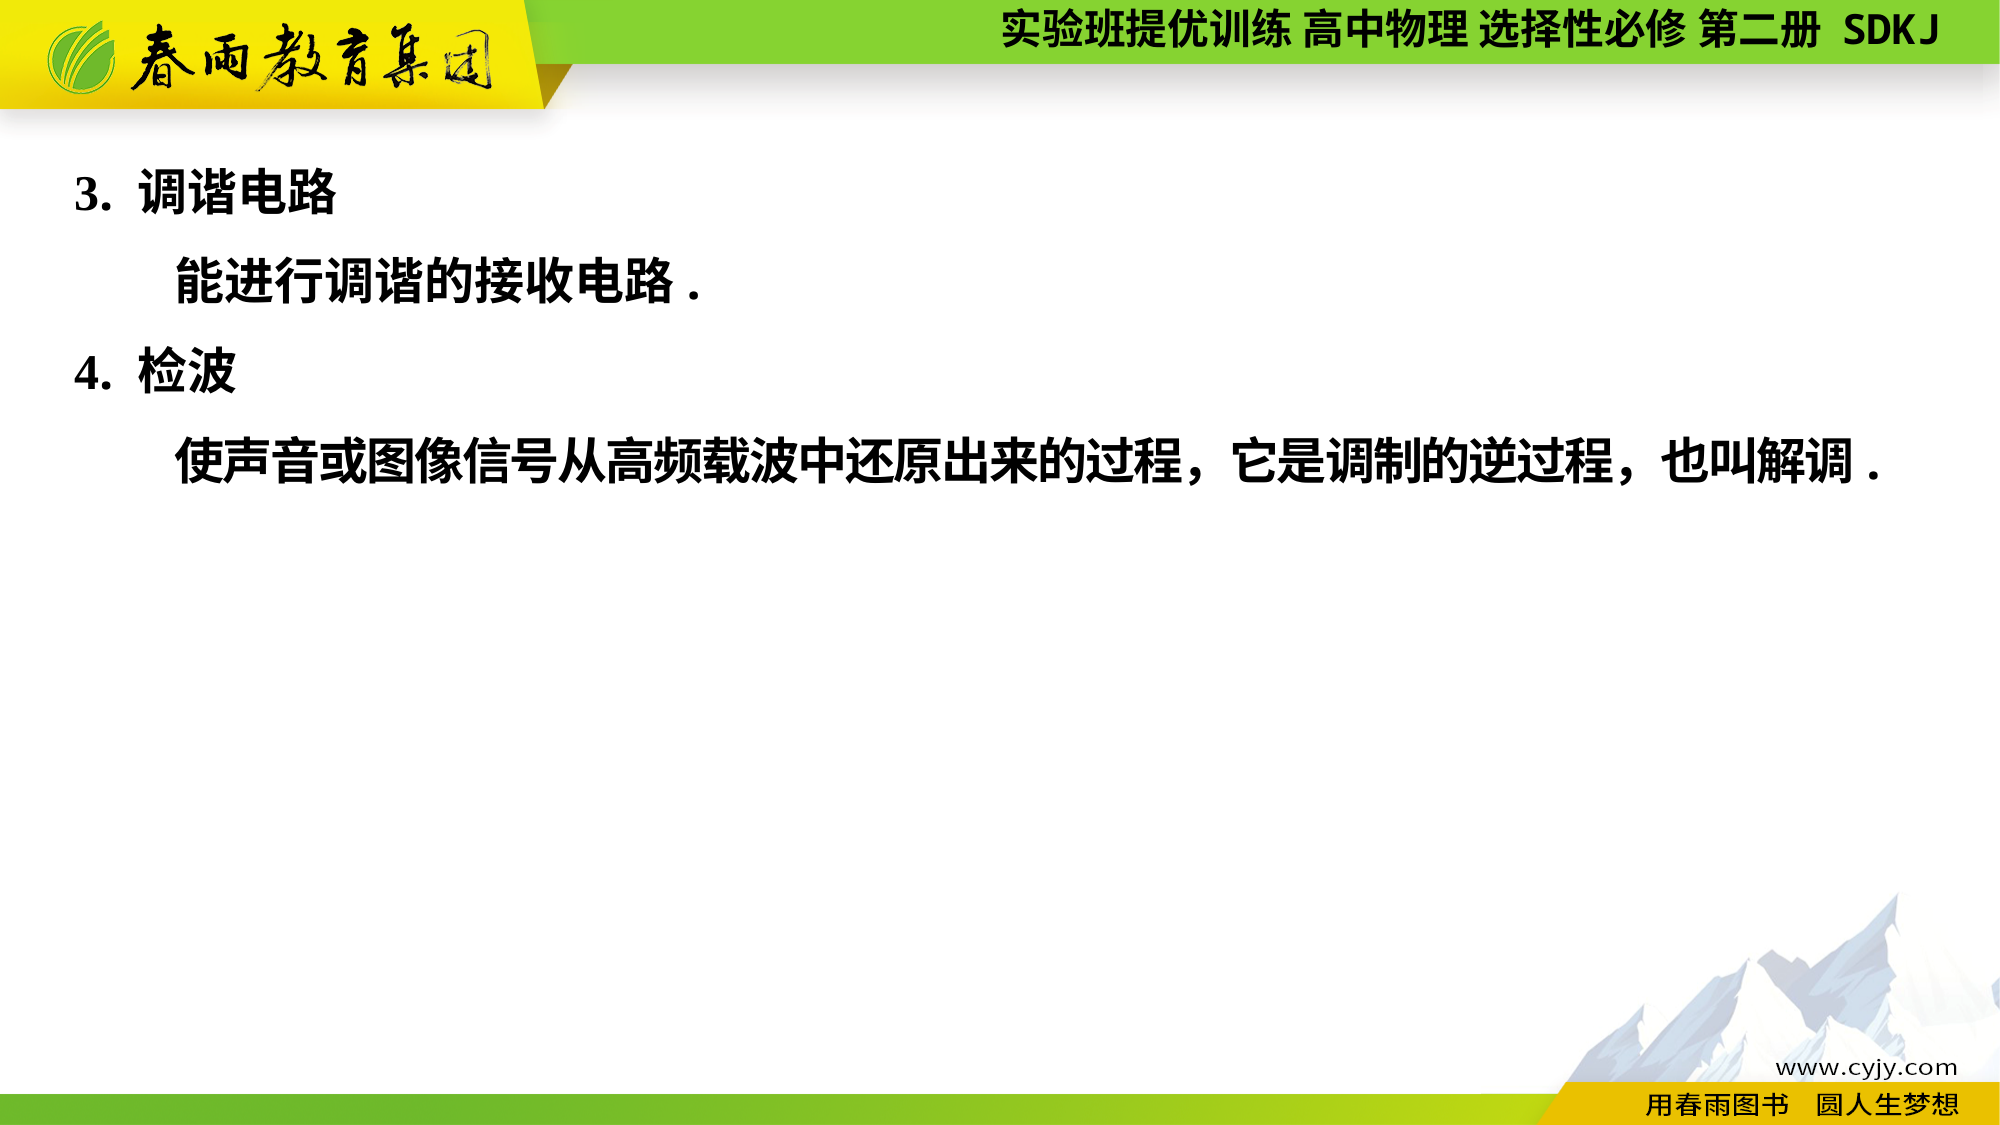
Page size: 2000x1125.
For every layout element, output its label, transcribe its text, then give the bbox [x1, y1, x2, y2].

picture [0, 0, 2000, 1125]
list 3. 调谐电路 能进行调谐的接收电路. 4. 检波 使声音或图像信号从高频载波中还原出来的过程，它是调制的逆过程，也叫解调. [59, 122, 1944, 502]
